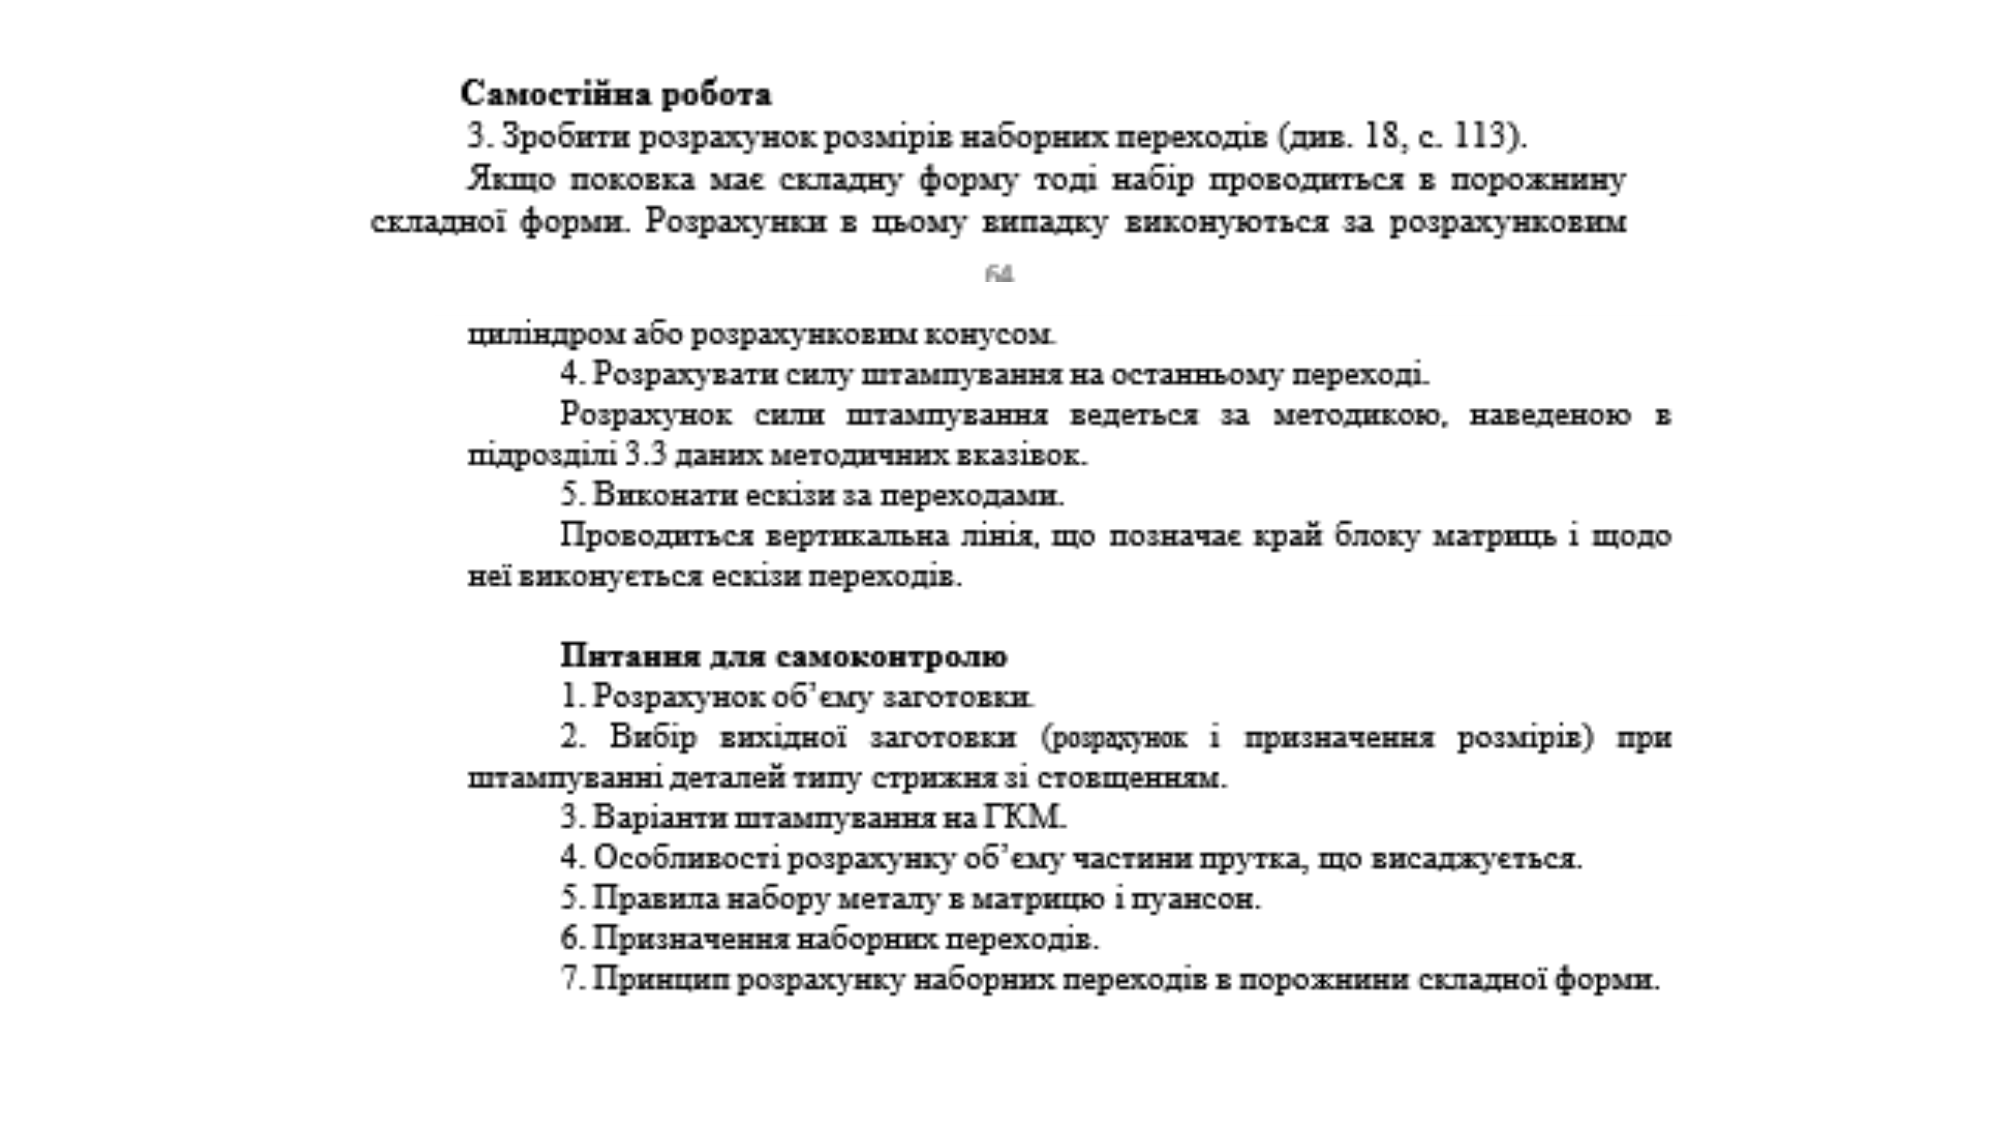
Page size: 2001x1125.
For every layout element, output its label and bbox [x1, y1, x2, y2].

picture [343, 54, 1647, 282]
picture [435, 314, 1688, 1040]
